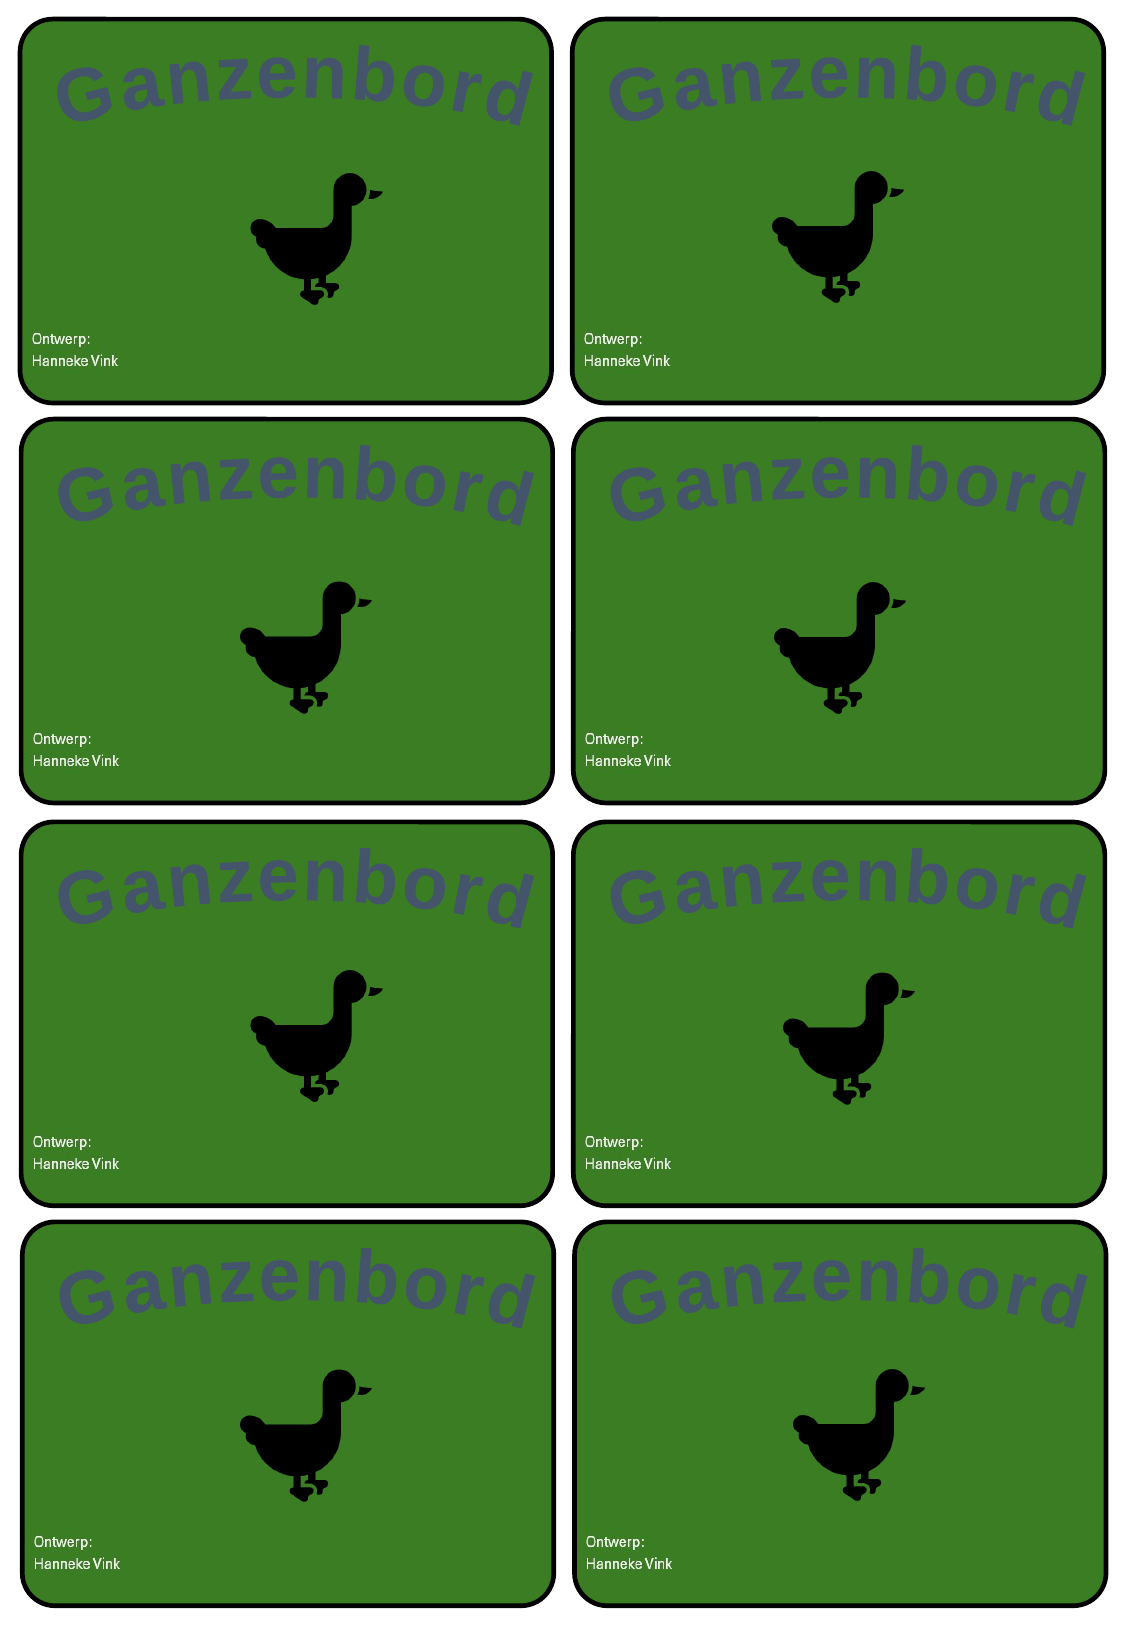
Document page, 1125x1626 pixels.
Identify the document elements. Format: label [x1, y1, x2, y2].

picture [228, 948, 405, 1124]
picture [218, 1347, 394, 1524]
text_box [21, 1220, 555, 1607]
picture [752, 560, 928, 736]
text_box [572, 418, 1106, 805]
picture [218, 559, 394, 736]
text_box [20, 820, 554, 1207]
text_box [18, 18, 553, 405]
text_box [572, 820, 1106, 1207]
picture [750, 149, 926, 325]
picture [771, 1347, 947, 1523]
picture [761, 950, 937, 1127]
text_box [571, 18, 1105, 405]
text_box [20, 418, 554, 805]
picture [228, 151, 405, 328]
text_box [573, 1220, 1108, 1607]
